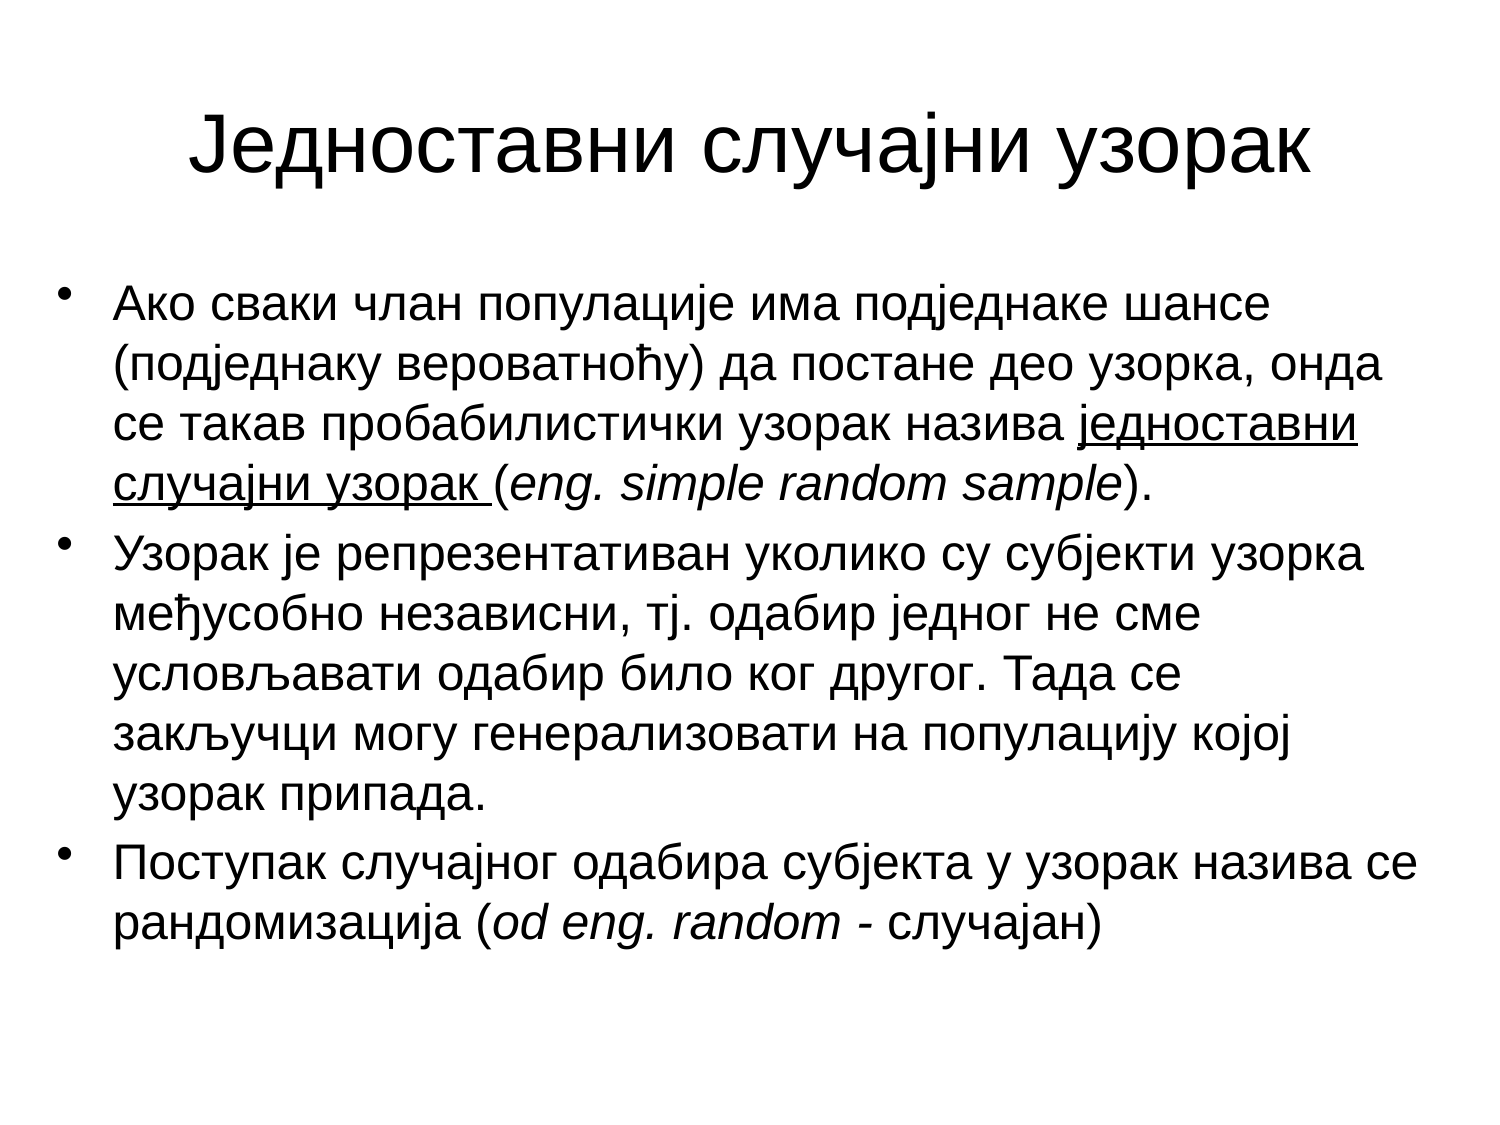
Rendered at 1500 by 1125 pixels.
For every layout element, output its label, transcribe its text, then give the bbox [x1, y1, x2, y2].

list Ако сваки члан популације има подједнаке шансе (подједнаку вероватноћу) да постане део узорка, онда се такав пробабилистички узорак назива једноставни случајни узорак (eng. simple random sample). Узорак је репрезентативан уколико су субјекти узорка међусобно независни, тј. одабир једног не сме условљавати одабир било ког другог. Тада се закључци могу генерализовати на популацију којој узорак припада. Поступак случајног одабира субјекта у узорак назива се рандомизација (od eng. random - случајан) [41, 262, 1436, 1006]
title Једноставни случајни узорак [74, 44, 1426, 233]
